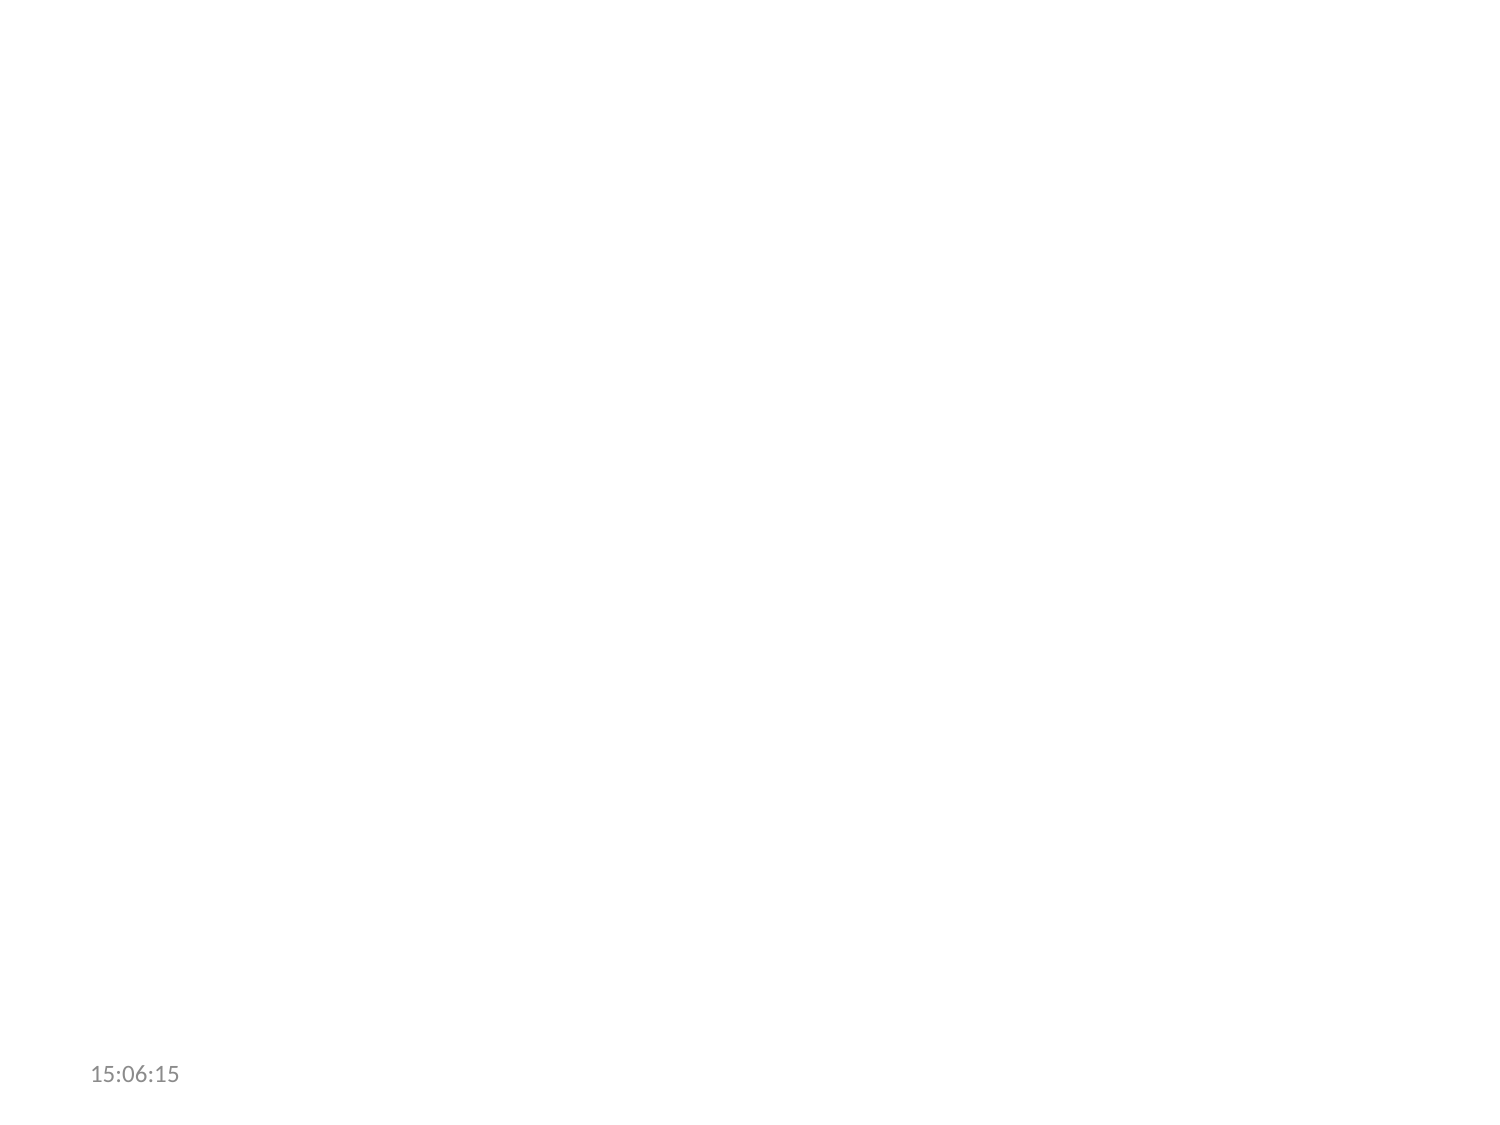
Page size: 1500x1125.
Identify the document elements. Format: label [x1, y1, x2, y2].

slide_number [75, 1042, 425, 1103]
